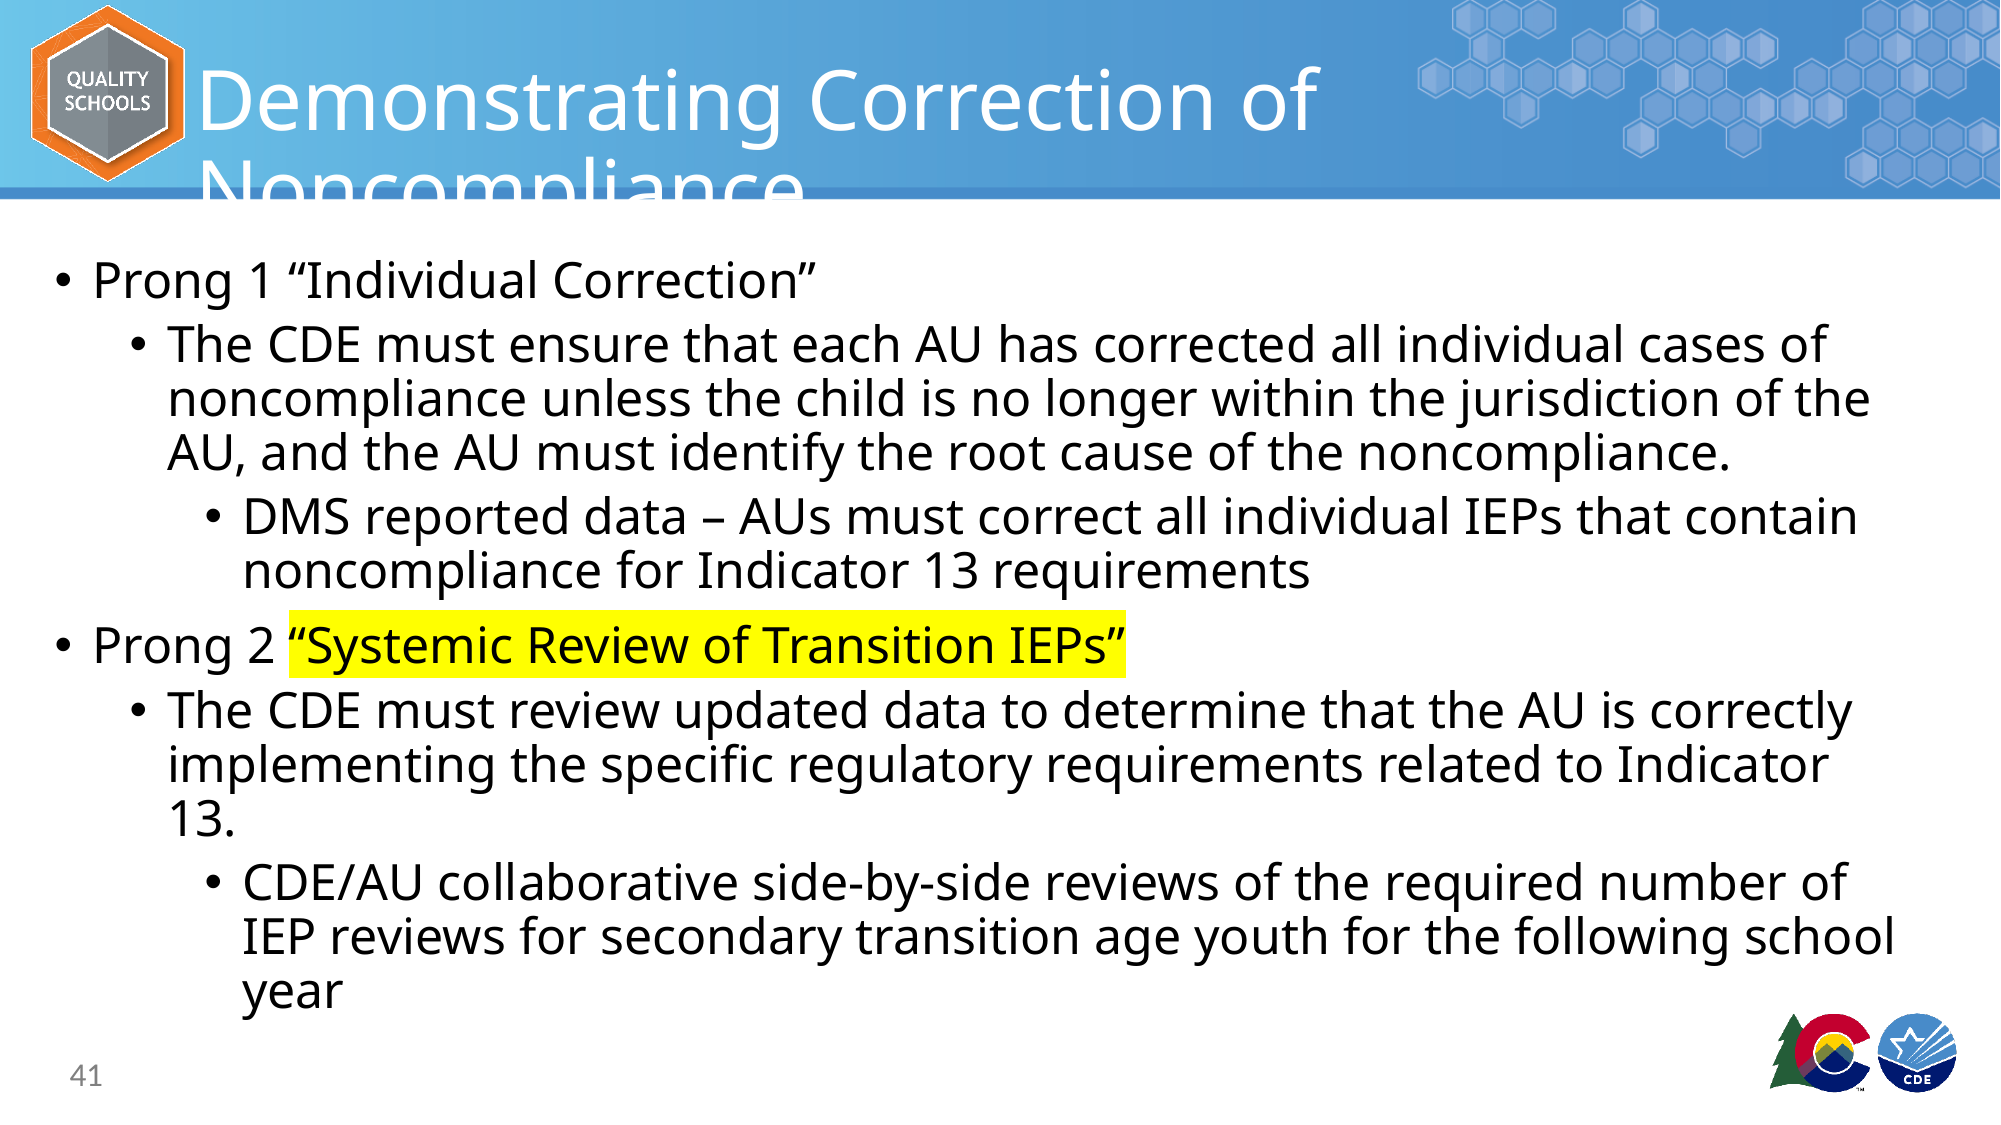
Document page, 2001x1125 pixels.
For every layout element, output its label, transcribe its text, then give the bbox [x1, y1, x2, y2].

list Prong 1 “Individual Correction” The CDE must ensure that each AU has corrected all individual cases of noncompliance unless the child is no longer within the jurisdiction of the AU, and the AU must identify the root cause of the noncompliance. DMS reported data – AUs must correct all individual IEPs that contain noncompliance for Indicator 13 requirements Prong 2 “Systemic Review of Transition IEPs” The CDE must review updated data to determine that the AU is correctly implementing the specific regulatory requirements related to Indicator 13. CDE/AU collaborative side-by-side reviews of the required number of IEP reviews for secondary transition age youth for the following school year [54, 254, 1904, 969]
title Demonstrating Correction of Noncompliance [195, 58, 1885, 182]
picture [1768, 1012, 1957, 1093]
picture [0, 0, 2000, 200]
slide_number 41 [54, 1042, 505, 1103]
